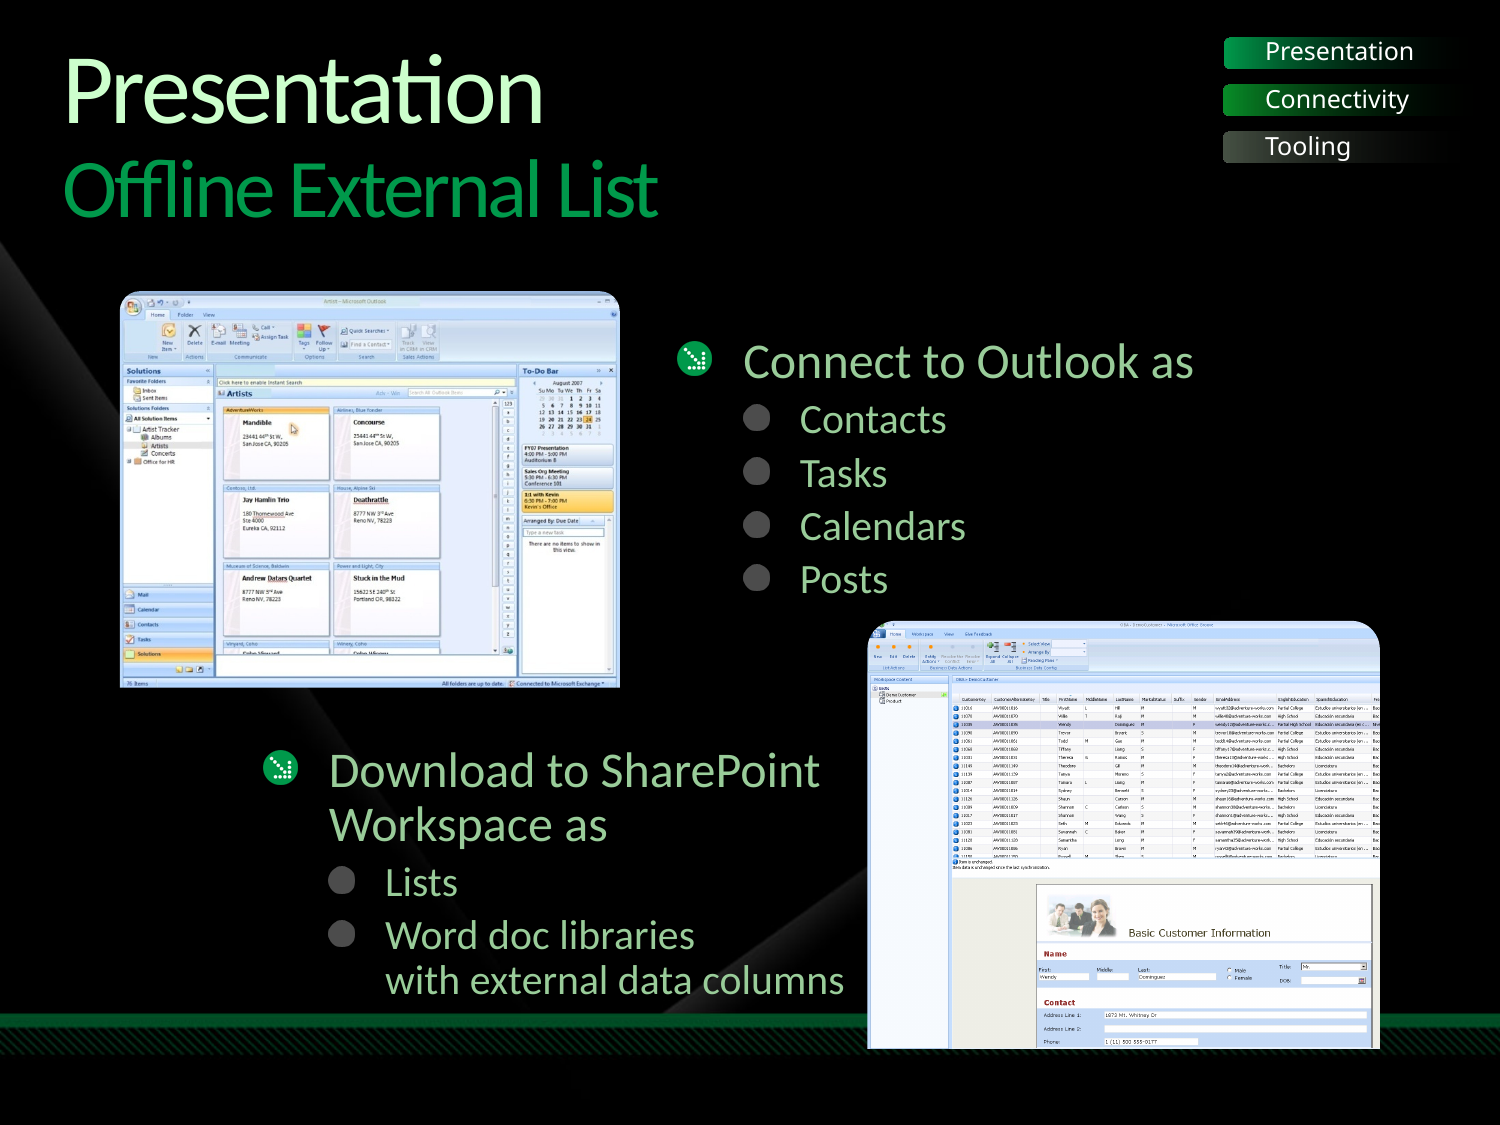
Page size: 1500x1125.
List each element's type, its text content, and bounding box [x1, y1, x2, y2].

picture [0, 0, 1500, 1125]
text_box Connectivity [1246, 86, 1468, 114]
text_box [74, 66, 1425, 254]
list Connect to Outlook as Contacts Tasks Calendars Posts [677, 335, 1353, 613]
text_box [1223, 84, 1497, 116]
text_box Download to SharePoint Workspace as Lists Word doc libraries with external data columns [248, 736, 861, 1011]
text_box [1224, 37, 1490, 69]
text_box Presentation [1246, 38, 1468, 67]
title Presentation Offline External List [62, 37, 1438, 347]
text_box [1223, 131, 1493, 163]
text_box Tooling [1246, 133, 1468, 161]
